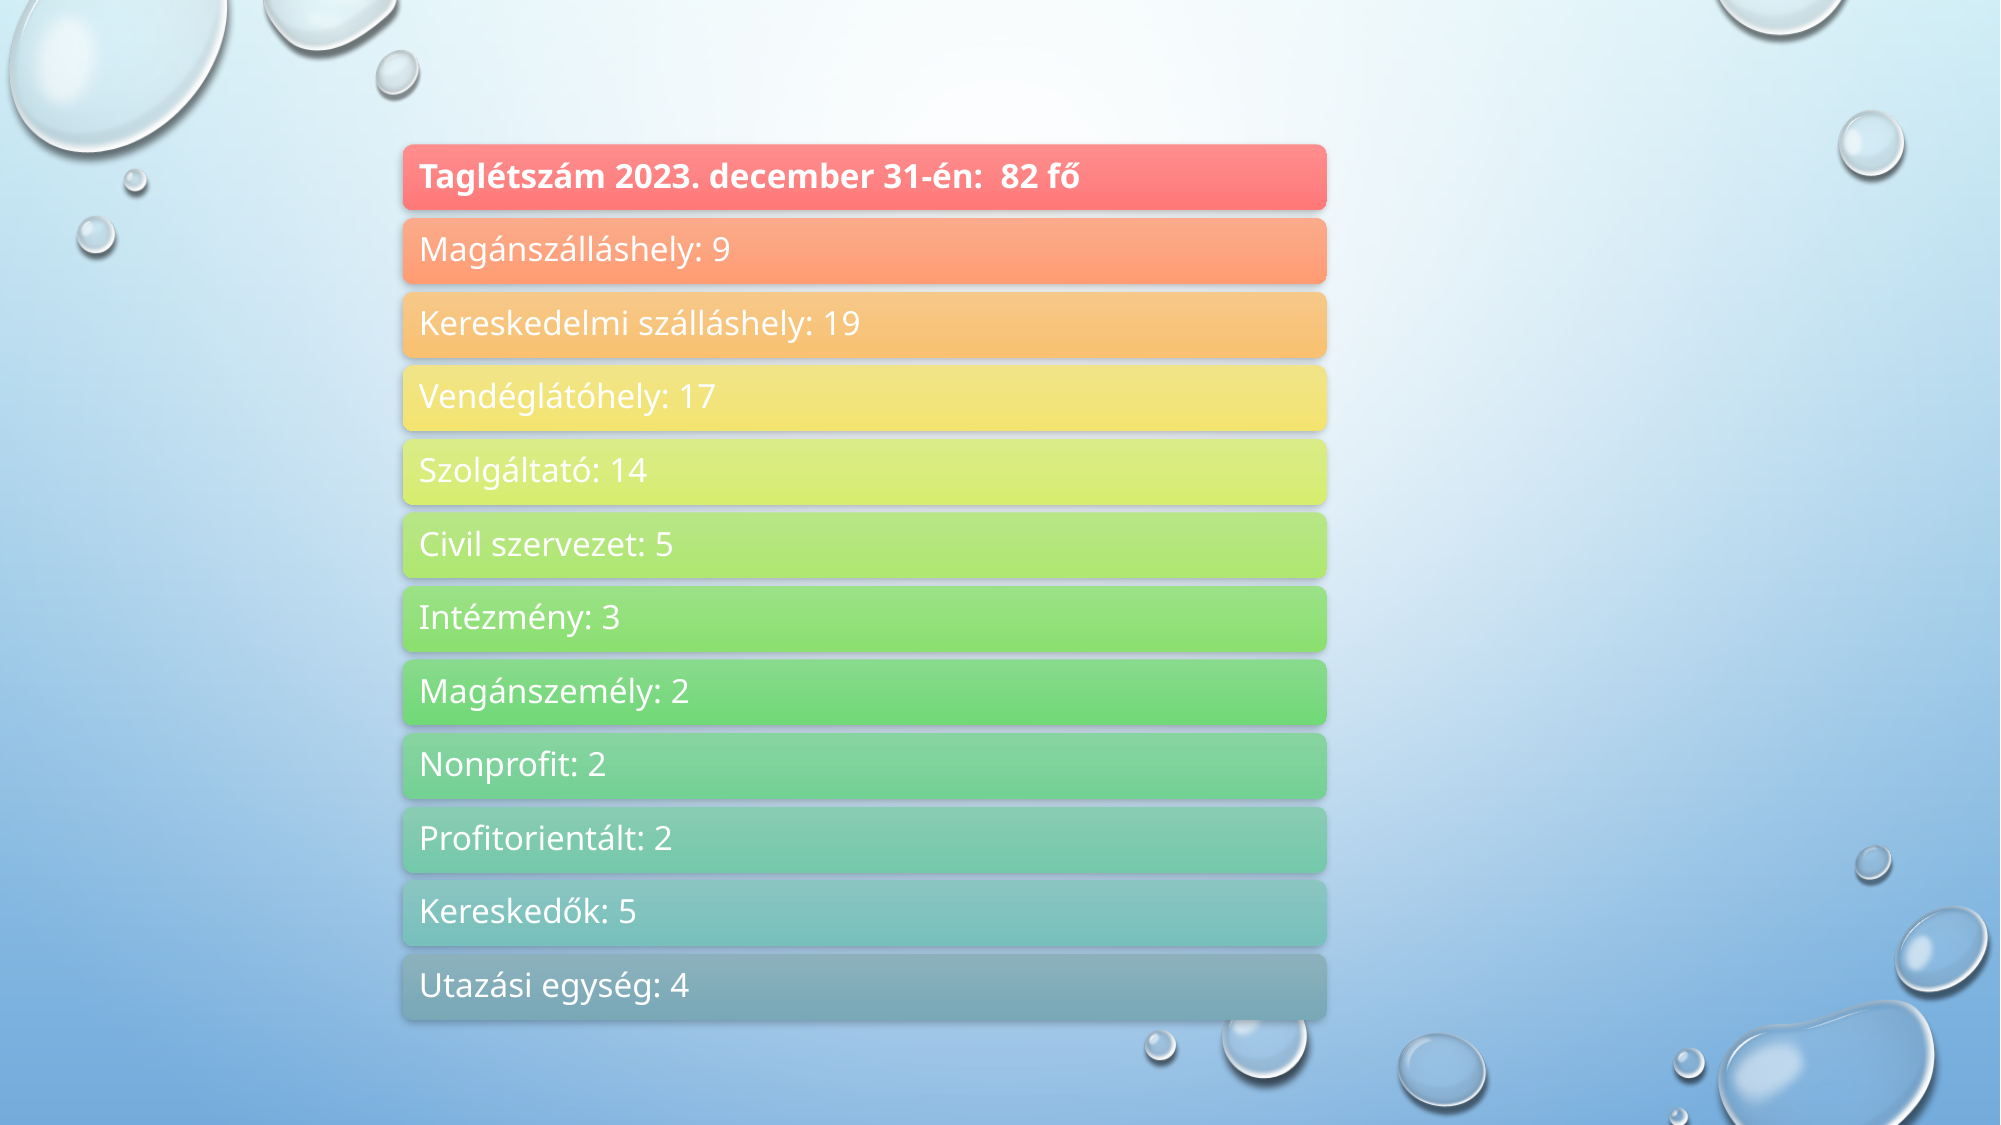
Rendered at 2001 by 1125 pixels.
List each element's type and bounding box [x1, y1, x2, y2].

text_box [402, 122, 1328, 1043]
picture [0, 0, 2000, 1125]
